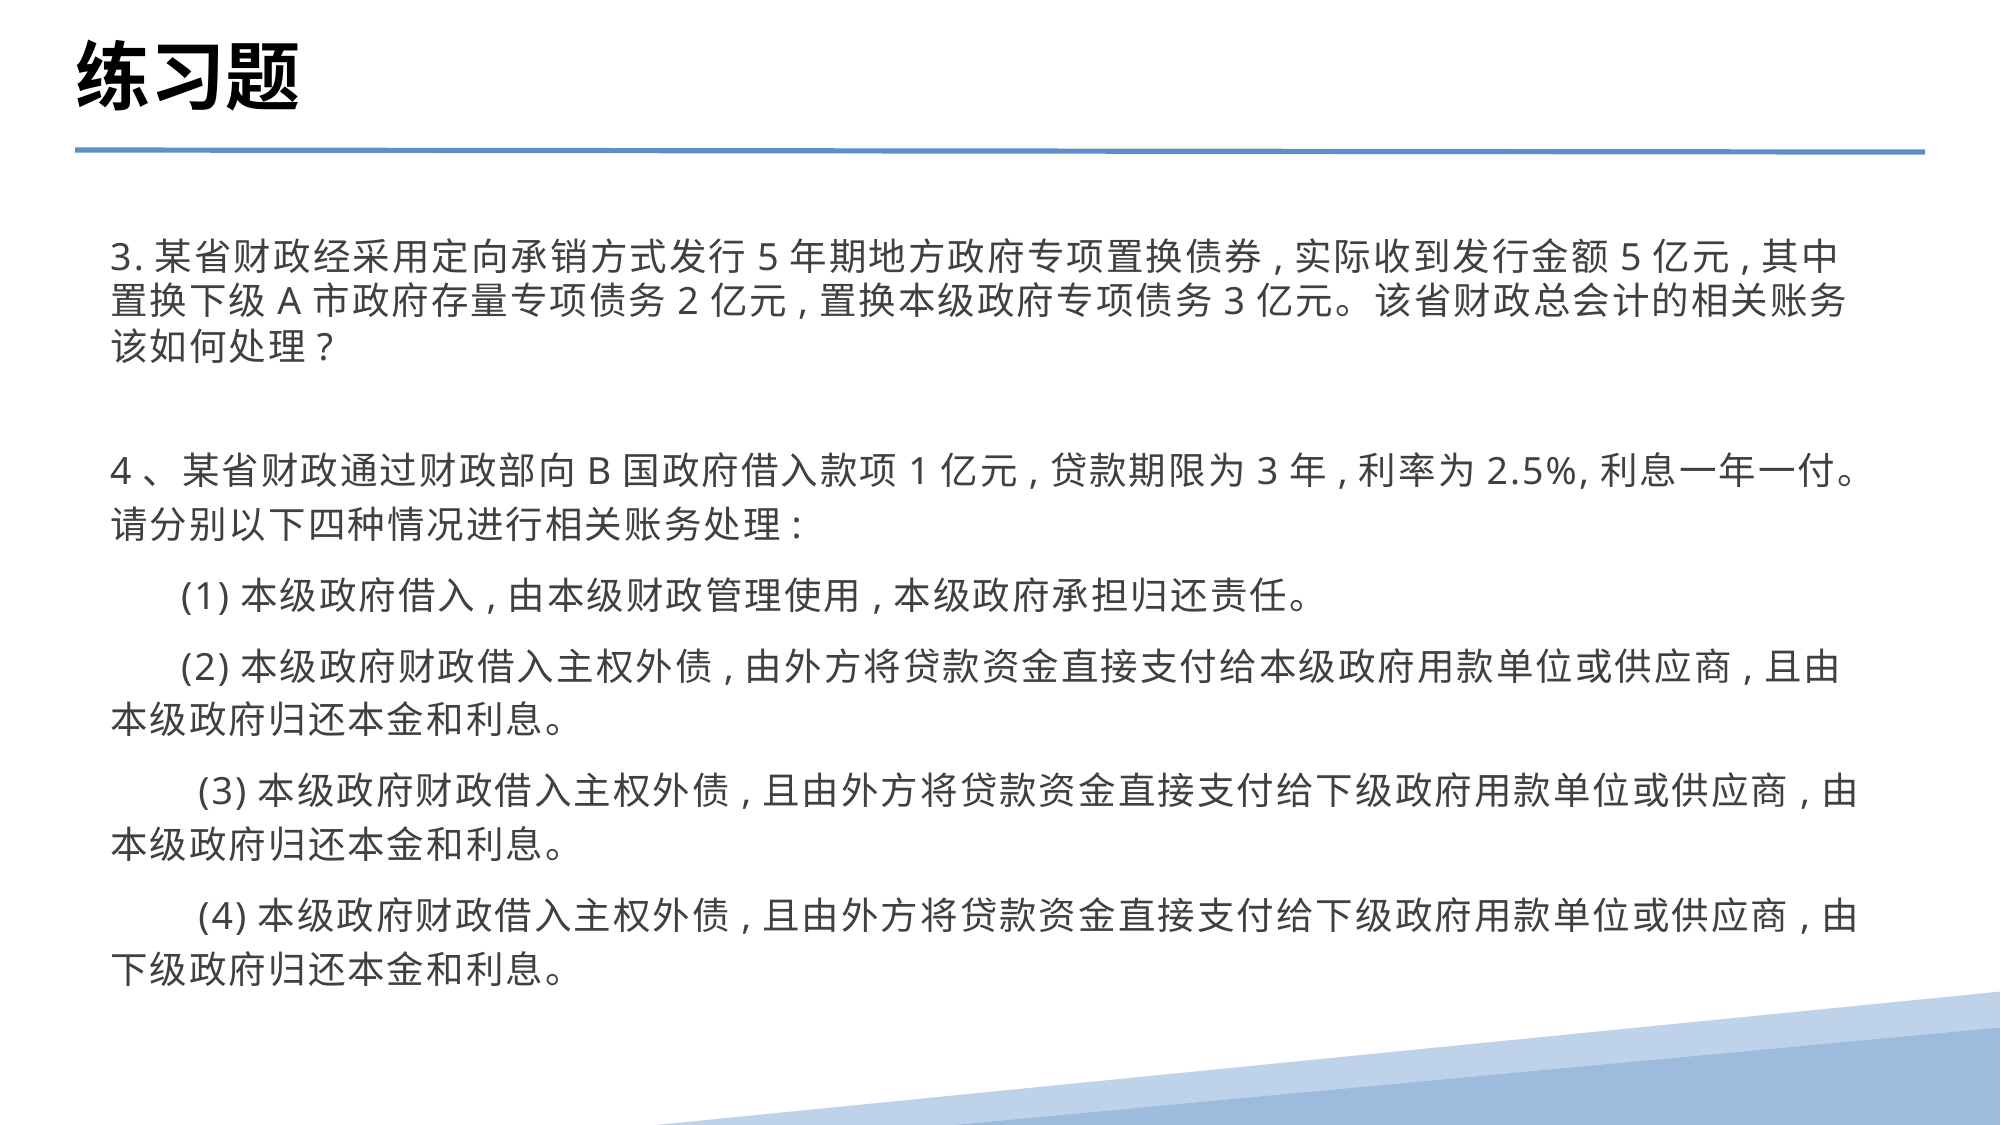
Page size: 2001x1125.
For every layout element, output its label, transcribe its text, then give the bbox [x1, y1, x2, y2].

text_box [656, 991, 2000, 1125]
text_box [74, 149, 1925, 153]
text_box 练习题 [75, 24, 1925, 125]
text_box 3.某省财政经采用定向承销方式发行5年期地方政府专项置换债券,实际收到发行金额5亿元,其中置换下级A市政府存量专项债务2亿元,置换本级政府专项债务3亿元。该省财政总会计的相关账务该如何处理? 4、某省财政通过财政部向B国政府借入款项1亿元,贷款期限为3年,利率为2.5%,利息一年一付。请分别以下四种情况进行相关账务处理: (1)本级政府借入,由本级财政管理使用,本级政府承担归还责任。 (2)本级政府财政借入主权外债,由外方将贷款资金直接支付给本级政府用款单位或供应商,且由本级政府归还本金和利息。 (3)本级政府财政借入主权外债,且由外方将贷款资金直接支付给下级政府用款单位或供应商,由本级政府归还本金和利息。 (4)本级政府财政借入主权外债,且由外方将贷款资金直接支付给下级政府用款单位或供应商,由下级政府归还本金和利息。 [99, 177, 1872, 1046]
